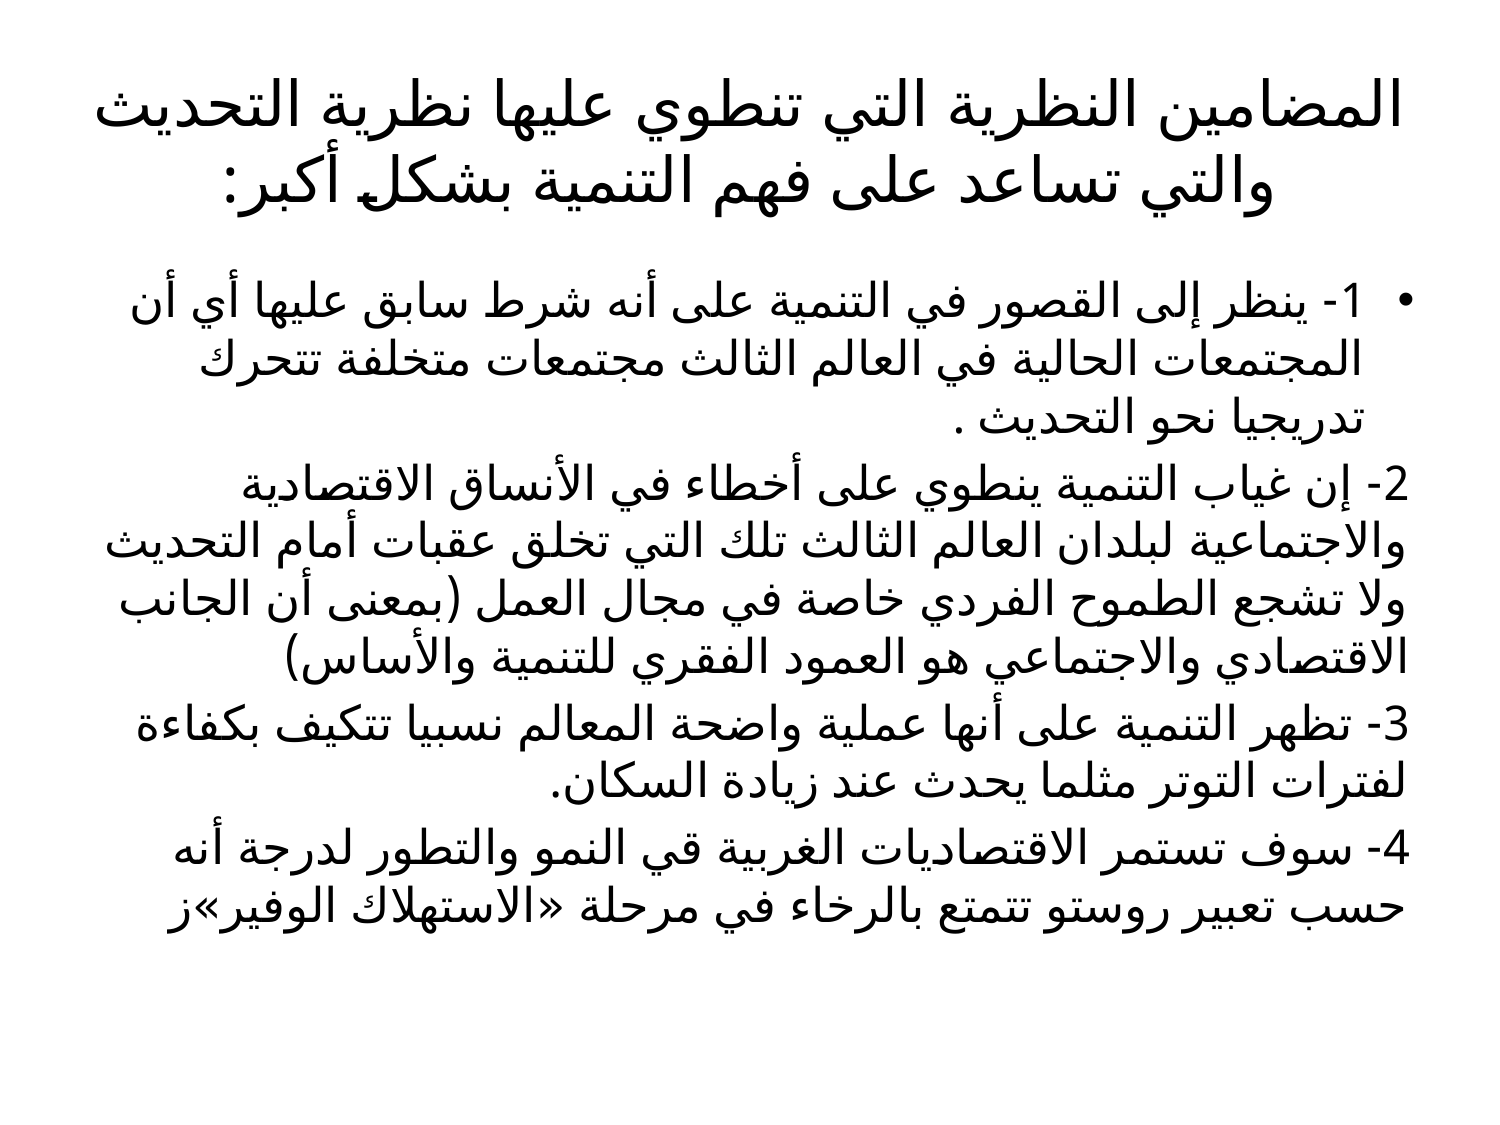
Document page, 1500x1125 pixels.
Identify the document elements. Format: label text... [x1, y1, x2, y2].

list 1- ينظر إلى القصور في التنمية على أنه شرط سابق عليها أي أن المجتمعات الحالية في العالم الثالث مجتمعات متخلفة تتحرك تدريجيا نحو التحديث . 2- إن غياب التنمية ينطوي على أخطاء في الأنساق الاقتصادية والاجتماعية لبلدان العالم الثالث تلك التي تخلق عقبات أمام التحديث ولا تشجع الطموح الفردي خاصة في مجال العمل (بمعنى أن الجانب الاقتصادي والاجتماعي هو العمود الفقري للتنمية والأساس) 3- تظهر التنمية على أنها عملية واضحة المعالم نسبيا تتكيف بكفاءة لفترات التوتر مثلما يحدث عند زيادة السكان. 4- سوف تستمر الاقتصاديات الغربية قي النمو والتطور لدرجة أنه حسب تعبير روستو تتمتع بالرخاء في مرحلة «الاستهلاك الوفير»ز [75, 262, 1425, 1005]
title المضامين النظرية التي تنطوي عليها نظرية التحديث والتي تساعد على فهم التنمية بشكل أكبر: [75, 45, 1425, 233]
